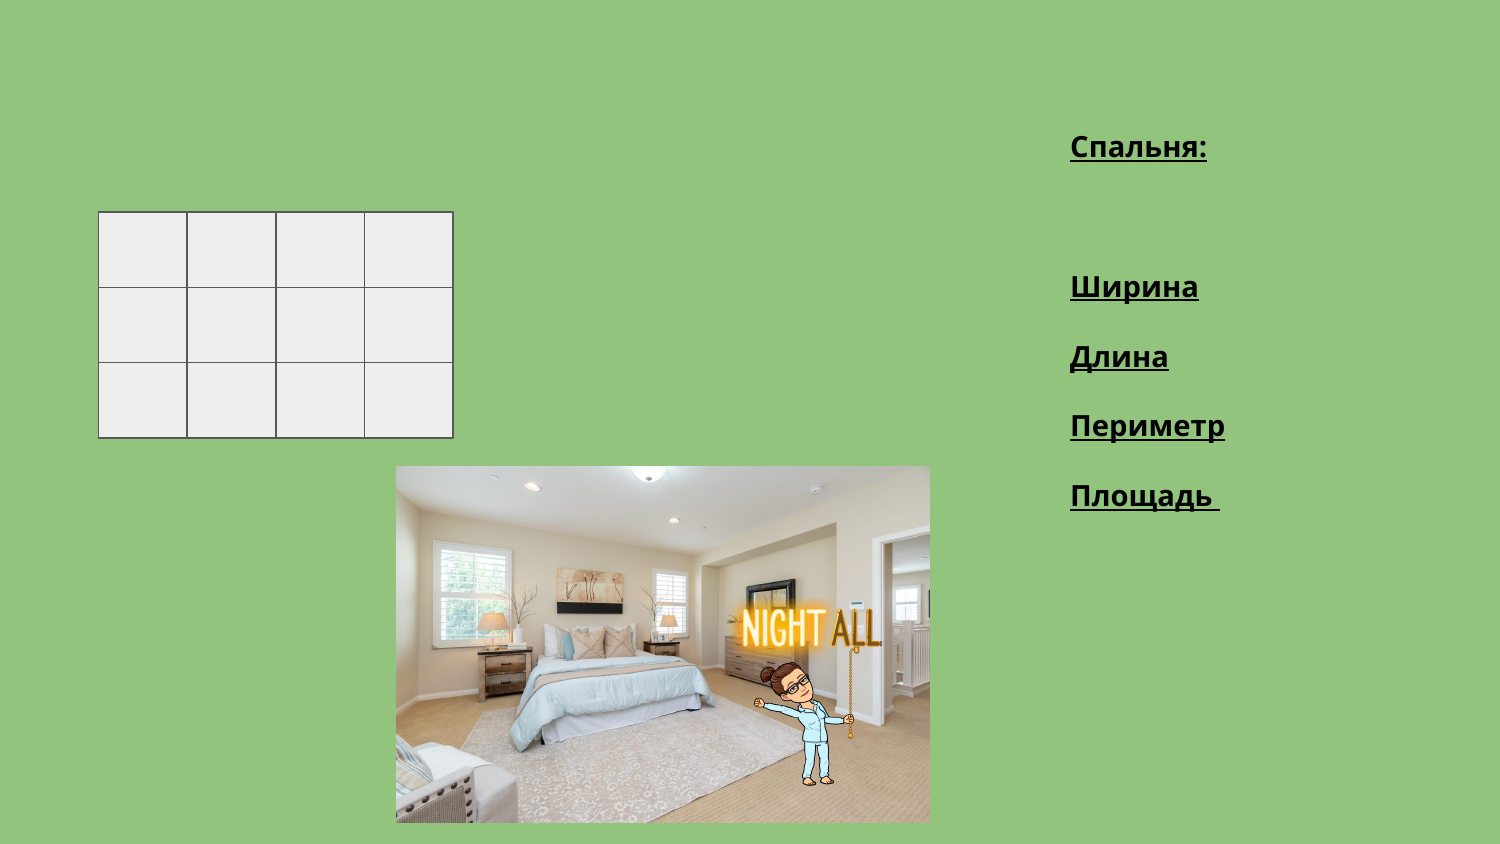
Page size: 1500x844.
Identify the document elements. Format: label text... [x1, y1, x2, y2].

text_box [364, 287, 453, 362]
text_box [187, 287, 275, 362]
text_box [275, 212, 364, 287]
text_box [364, 362, 453, 438]
picture [395, 466, 930, 823]
text_box [187, 362, 276, 438]
text_box [276, 362, 364, 438]
text_box [98, 287, 187, 362]
text_box [98, 362, 187, 438]
text_box [275, 287, 364, 362]
text_box [364, 212, 453, 287]
text_box [98, 212, 187, 287]
text_box Спальня: Ширина Длина Периметр Площадь [1055, 78, 1500, 460]
text_box [187, 212, 275, 287]
